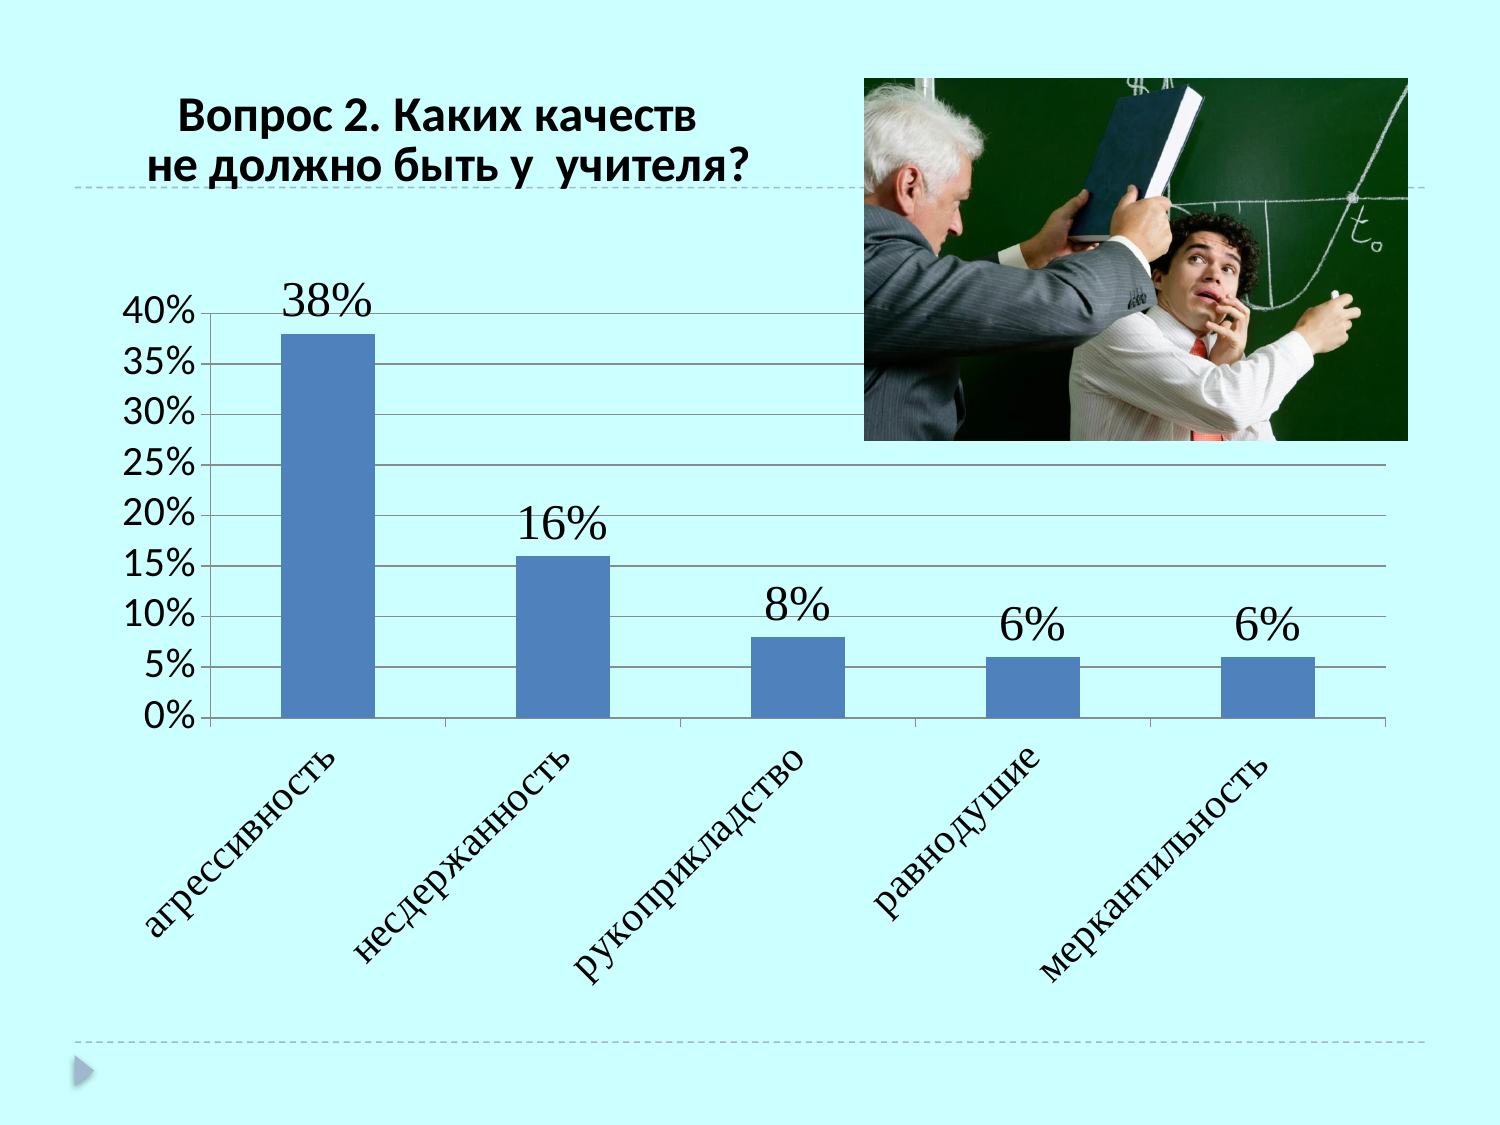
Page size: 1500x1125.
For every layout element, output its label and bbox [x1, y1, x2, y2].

picture [864, 77, 1408, 441]
chart [64, 66, 1394, 1059]
